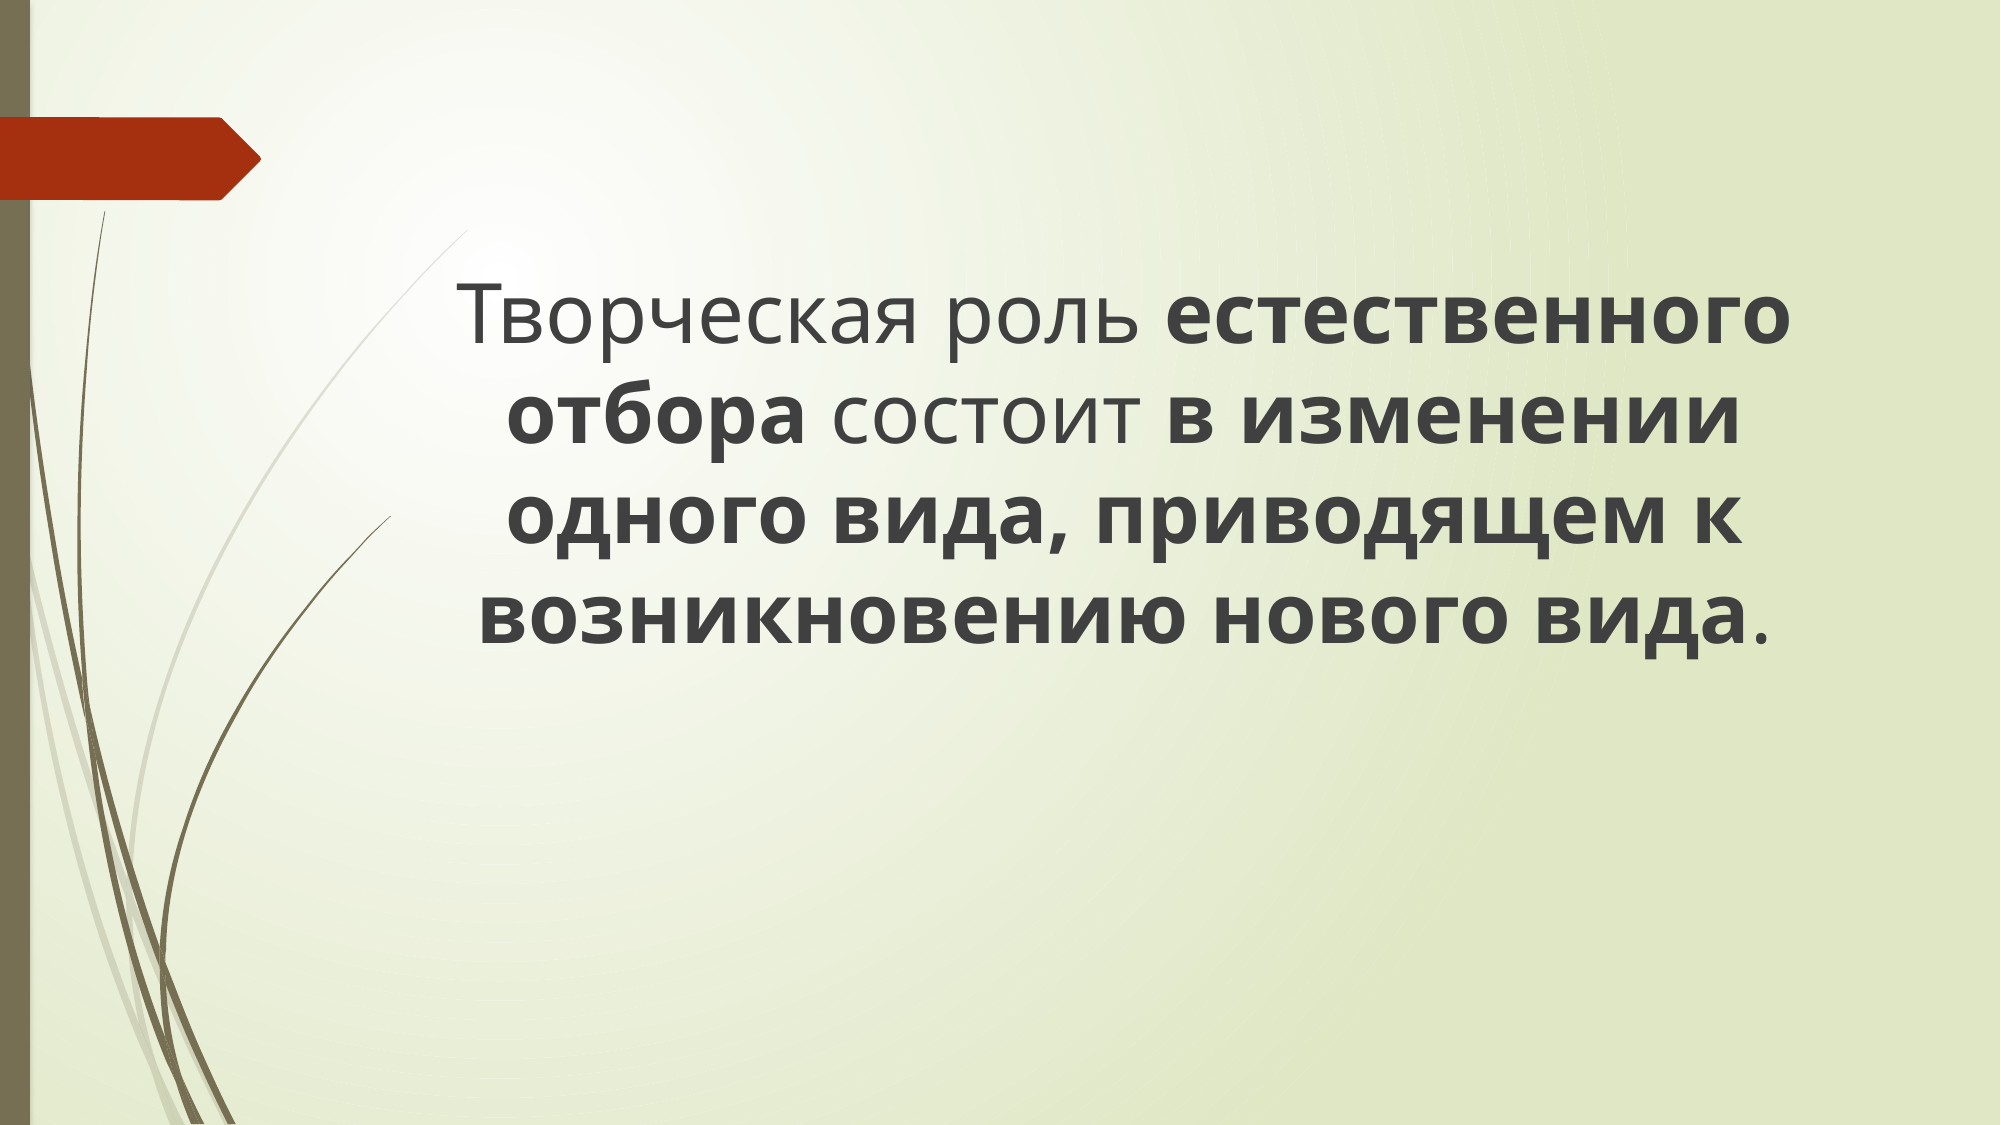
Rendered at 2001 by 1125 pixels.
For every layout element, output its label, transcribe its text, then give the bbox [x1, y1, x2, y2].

list Творческая роль естественного отбора состоит в изменении одного вида, приводящем к возникновению нового вида. [393, 252, 1856, 873]
